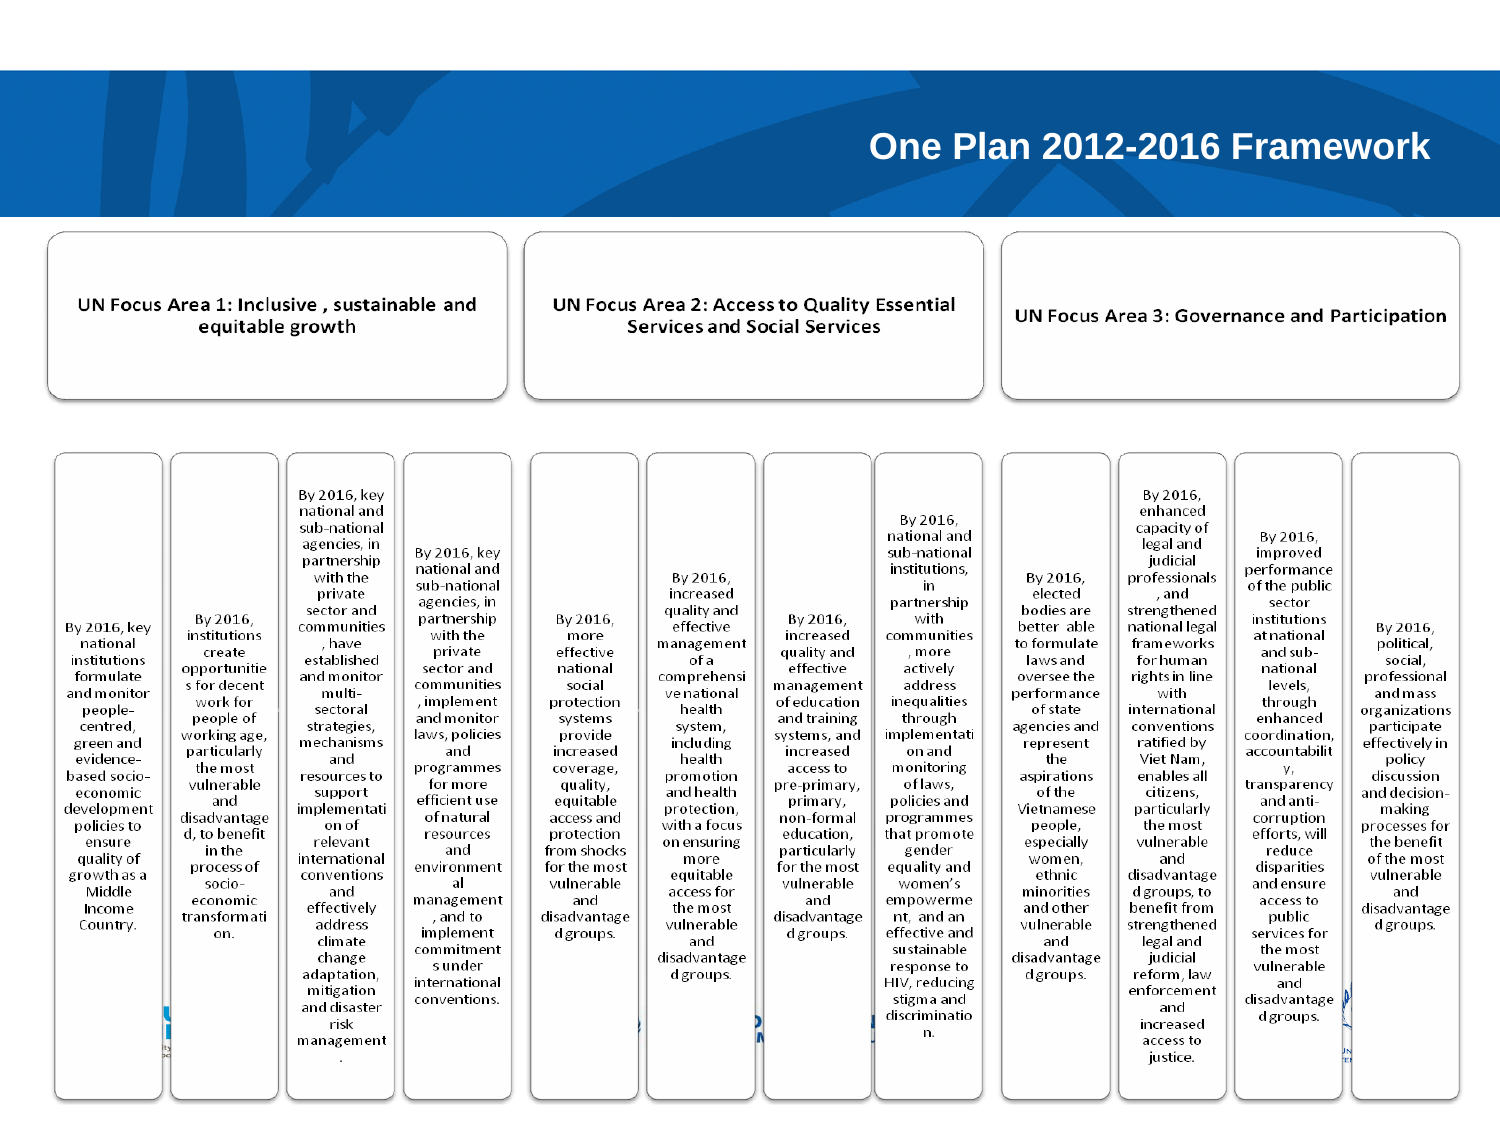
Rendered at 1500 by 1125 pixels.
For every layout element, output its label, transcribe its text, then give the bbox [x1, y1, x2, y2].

title One Plan 2012-2016 Framework [171, 94, 1447, 195]
picture [0, 75, 1500, 217]
picture [40, 231, 1465, 1105]
text_box [0, 0, 1500, 75]
